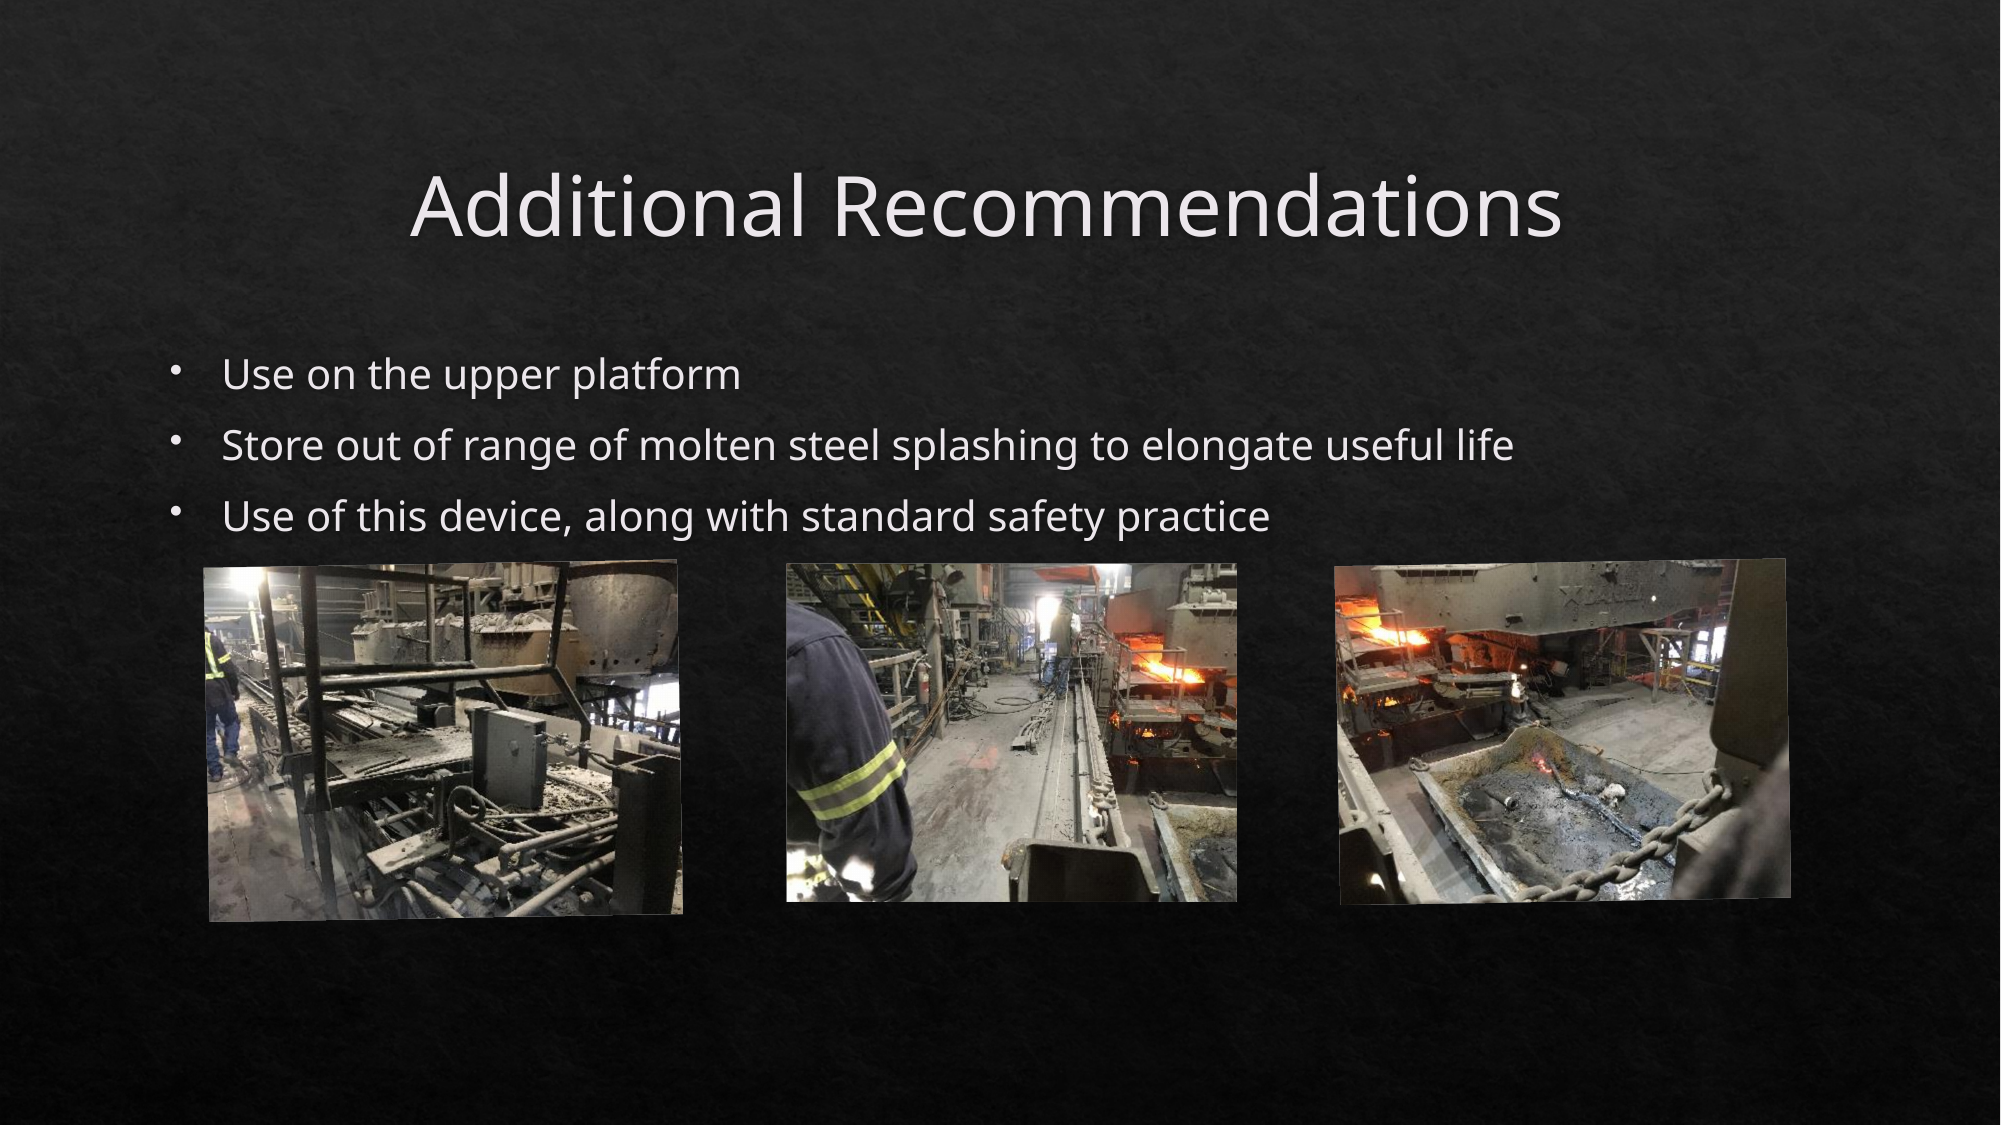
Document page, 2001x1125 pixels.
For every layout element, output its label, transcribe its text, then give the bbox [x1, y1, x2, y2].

picture [786, 563, 1237, 902]
title Additional Recommendations [149, 99, 1849, 307]
list Use on the upper platform Store out of range of molten steel splashing to elongate useful life Use of this device, along with standard safety practice [149, 340, 1849, 950]
picture [204, 560, 682, 921]
picture [1335, 559, 1790, 905]
